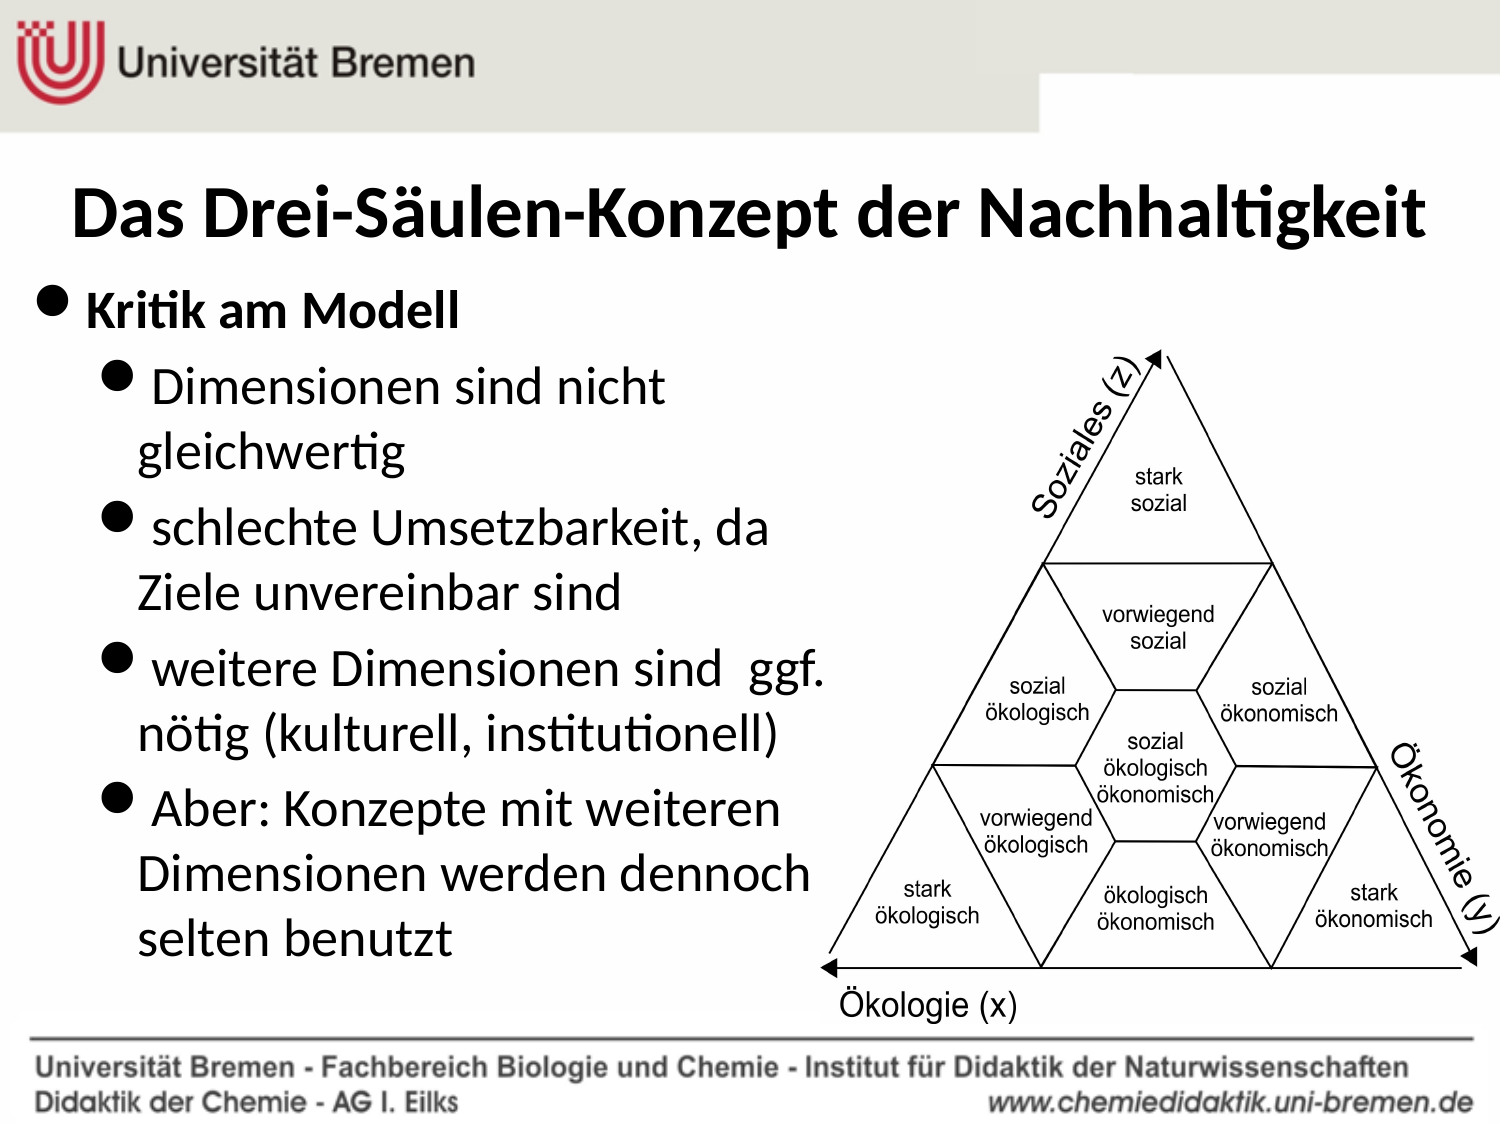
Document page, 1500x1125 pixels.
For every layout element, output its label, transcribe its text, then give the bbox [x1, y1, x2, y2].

picture [0, 0, 1500, 1125]
title Das Drei-Säulen-Konzept der Nachhaltigkeit [29, 113, 1471, 302]
text_box Kritik am Modell Dimensionen sind nicht gleichwertig schlechte Umsetzbarkeit, da Ziele unvereinbar sind weitere Dimensionen sind ggf. nötig (kulturell, institutionell) Aber: Konzepte mit weiteren Dimensionen werden dennoch selten benutzt [17, 267, 857, 975]
